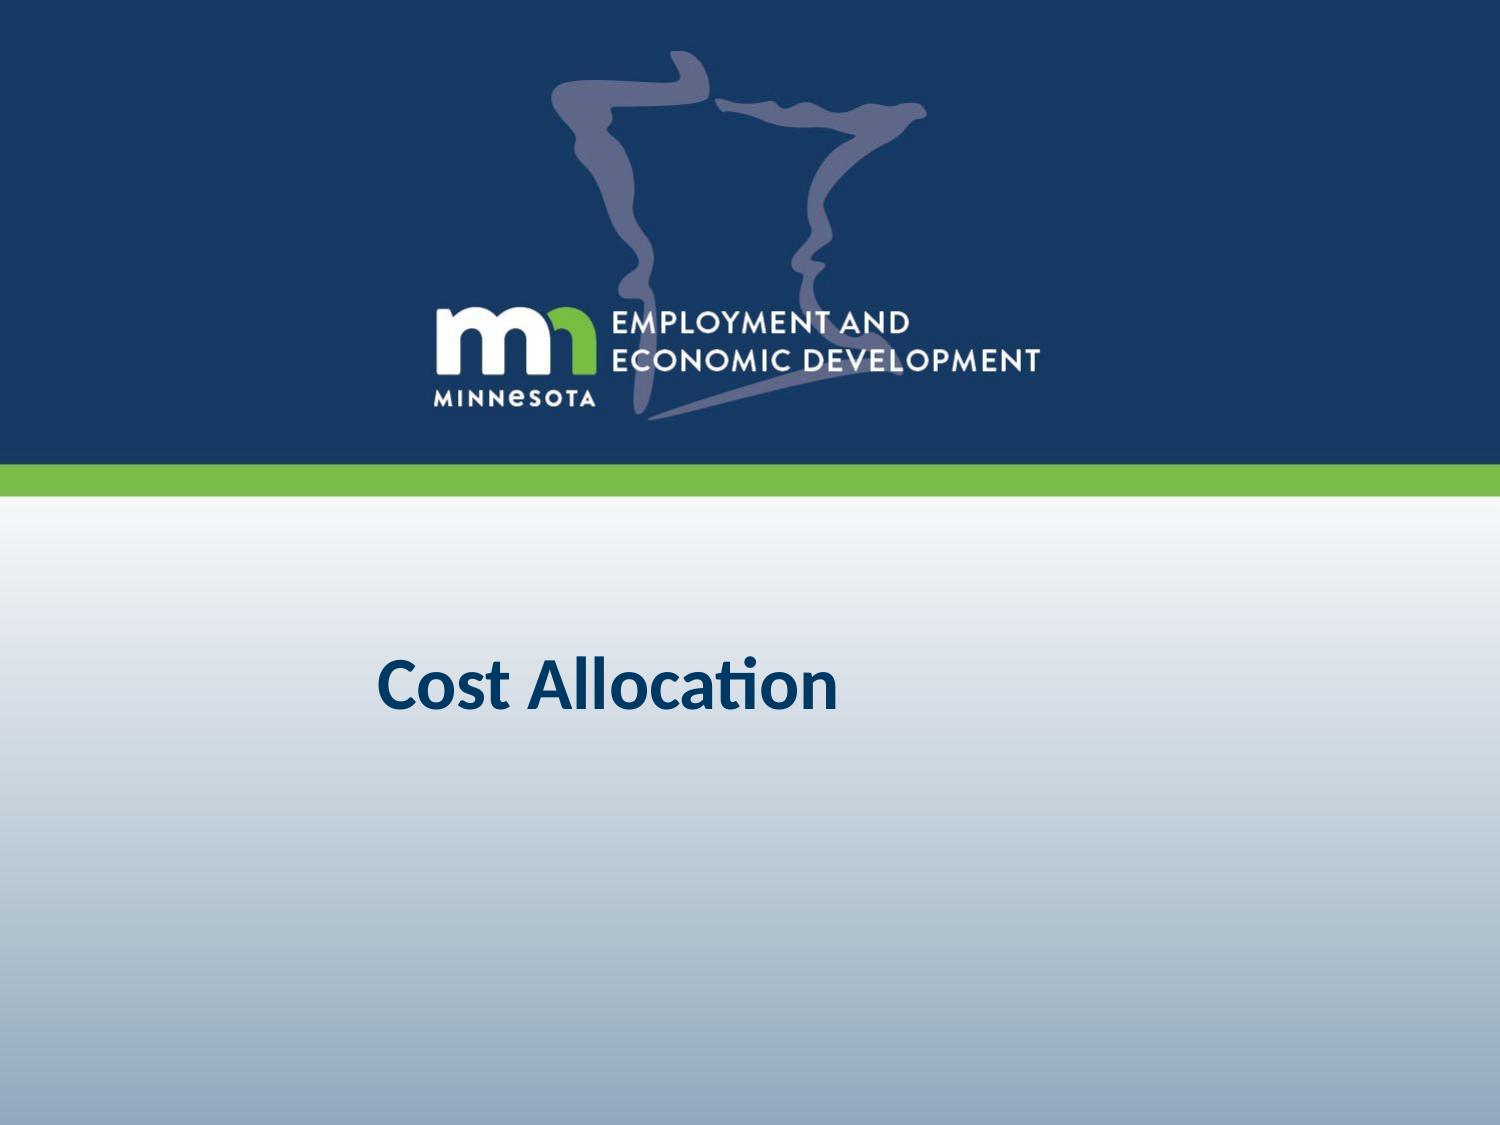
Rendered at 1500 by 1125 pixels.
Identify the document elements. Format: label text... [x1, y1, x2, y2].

picture [0, 0, 1500, 1125]
title Cost Allocation [375, 632, 1063, 823]
